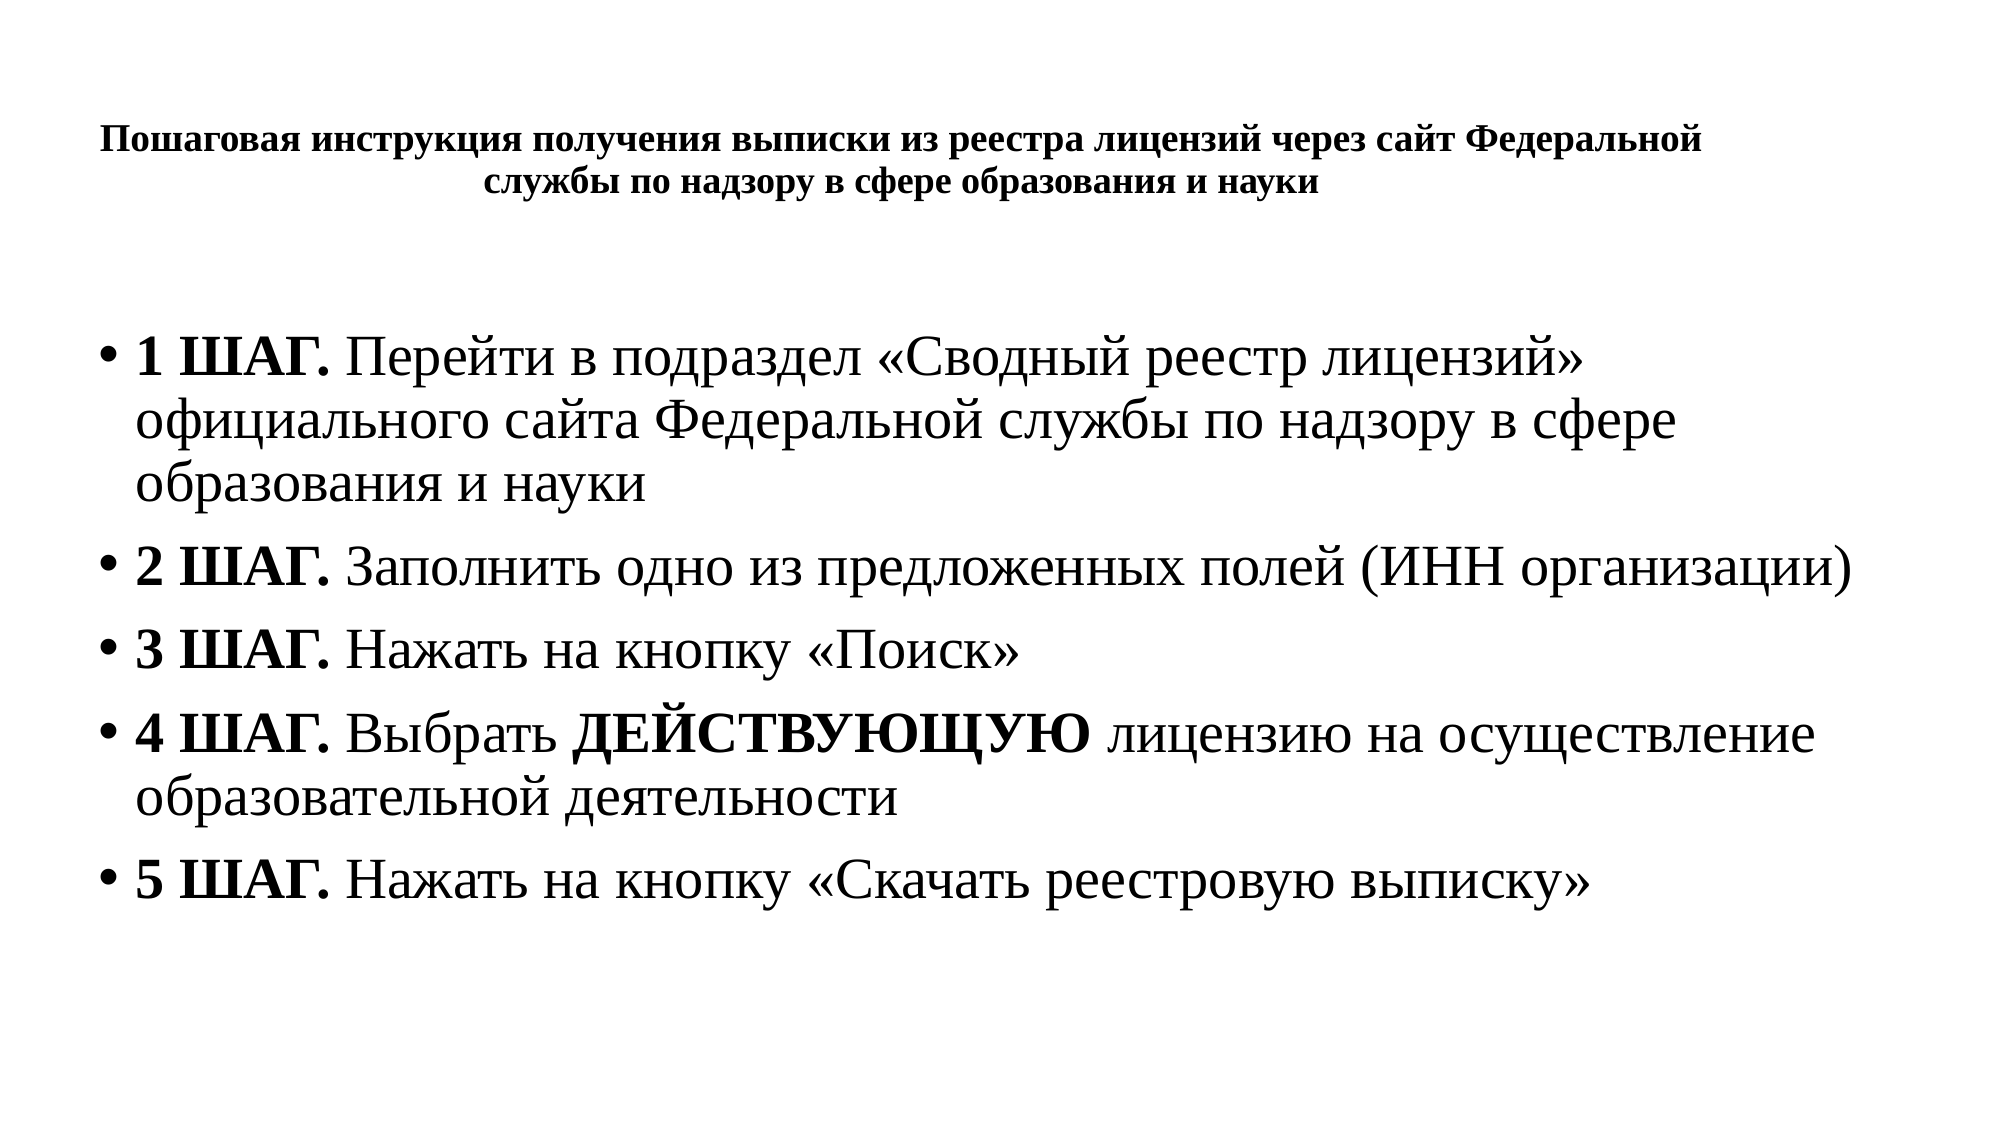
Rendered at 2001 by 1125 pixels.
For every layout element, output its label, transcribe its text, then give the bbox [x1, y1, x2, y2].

list 1 ШАГ. Перейти в подраздел «Сводный реестр лицензий» официального сайта Федеральной службы по надзору в сфере образования и науки 2 ШАГ. Заполнить одно из предложенных полей (ИНН организации) 3 ШАГ. Нажать на кнопку «Поиск» 4 ШАГ. Выбрать ДЕЙСТВУЮЩУЮ лицензию на осуществление образовательной деятельности 5 ШАГ. Нажать на кнопку «Скачать реестровую выписку» [83, 318, 1957, 1032]
title Пошаговая инструкция получения выписки из реестра лицензий через сайт Федеральной службы по надзору в сфере образования и науки [83, 109, 1720, 256]
